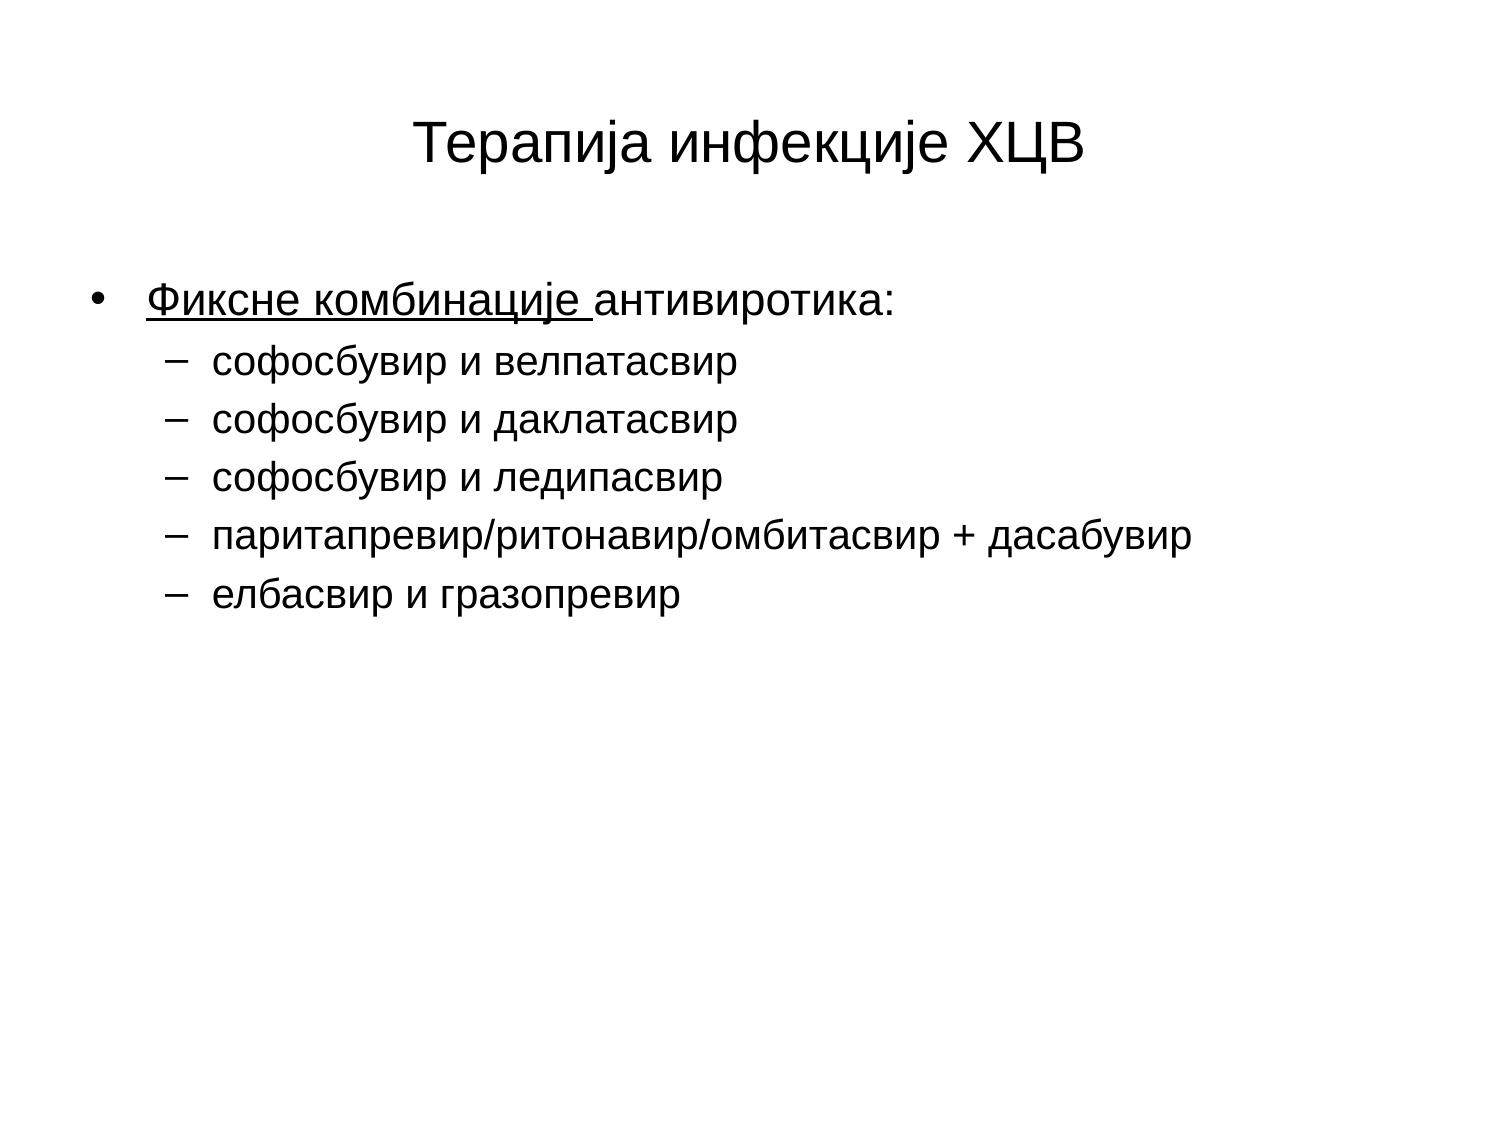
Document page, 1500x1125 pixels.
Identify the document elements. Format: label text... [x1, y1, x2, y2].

list Фиксне комбинације антивиротика: софосбувир и велпатасвир софосбувир и даклатасвир софосбувир и ледипасвир паритапревир/ритонавир/омбитасвир + дасабувир елбасвир и гразопревир [75, 262, 1425, 1005]
title Терапија инфекције ХЦВ [75, 45, 1425, 233]
